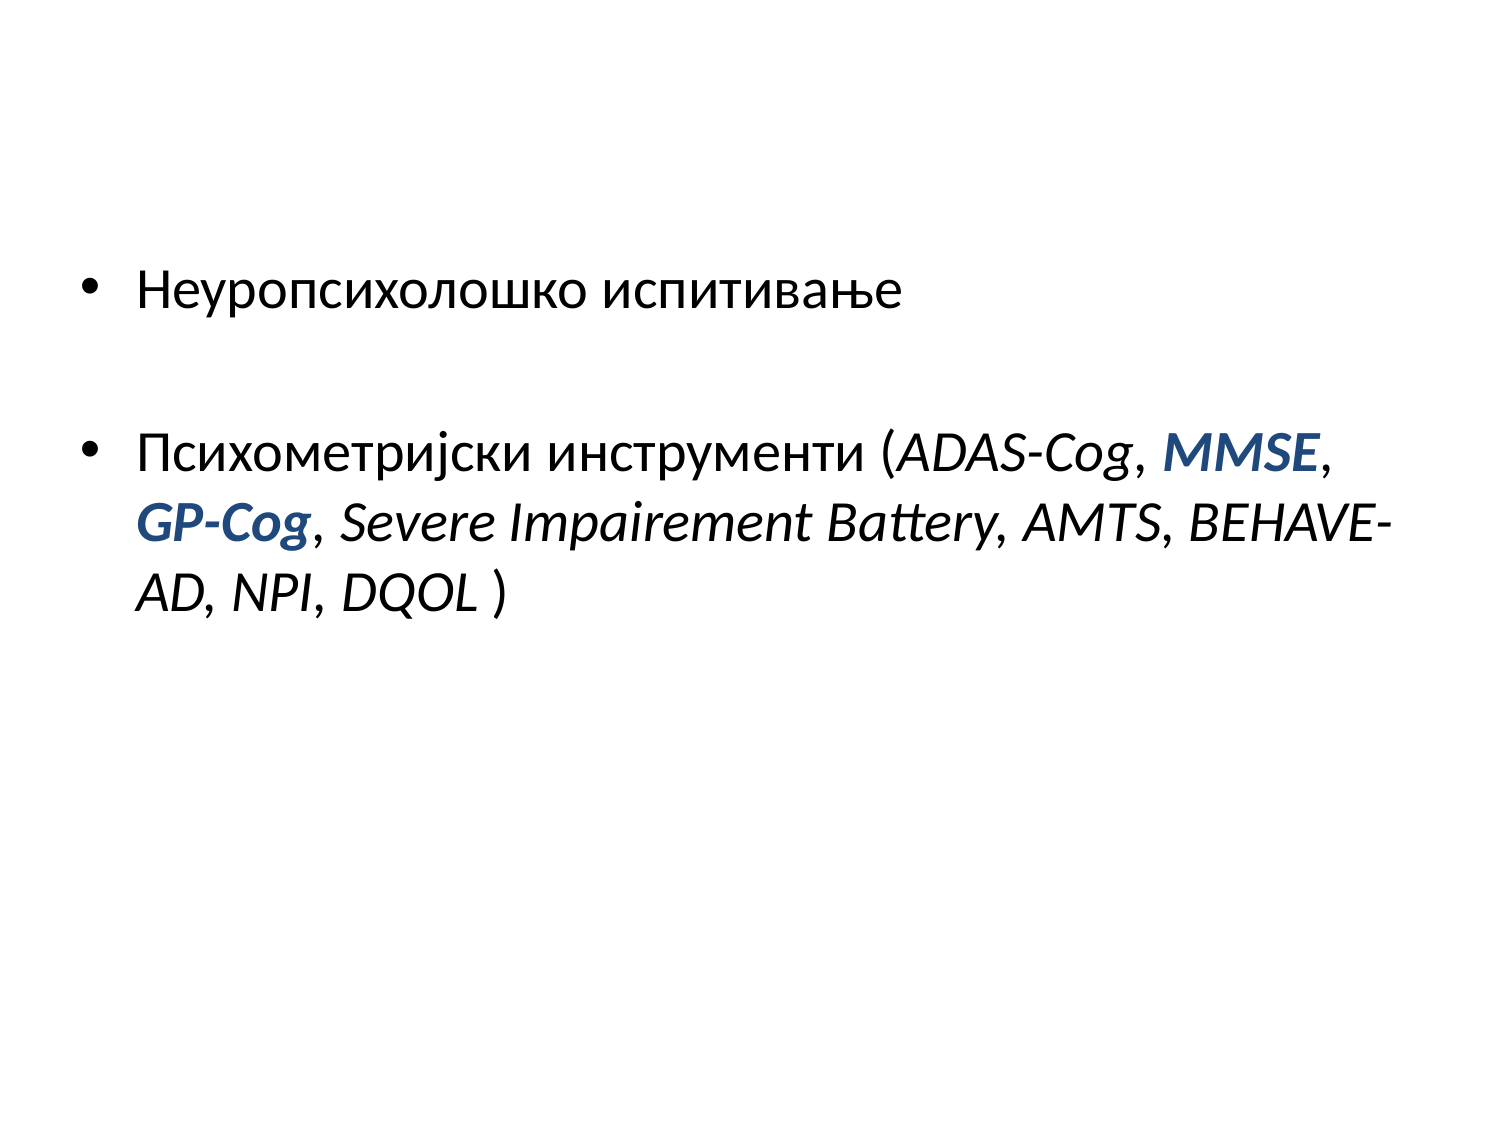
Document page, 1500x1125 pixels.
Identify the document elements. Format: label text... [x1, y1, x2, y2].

list Неуропсихолошко испитивање Психометријски инструменти (ADAS-Cog, MMSE, GP-Cog, Severe Impairement Battery, AMTS, BEHAVE-AD, NPI, DQOL ) [64, 160, 1438, 965]
